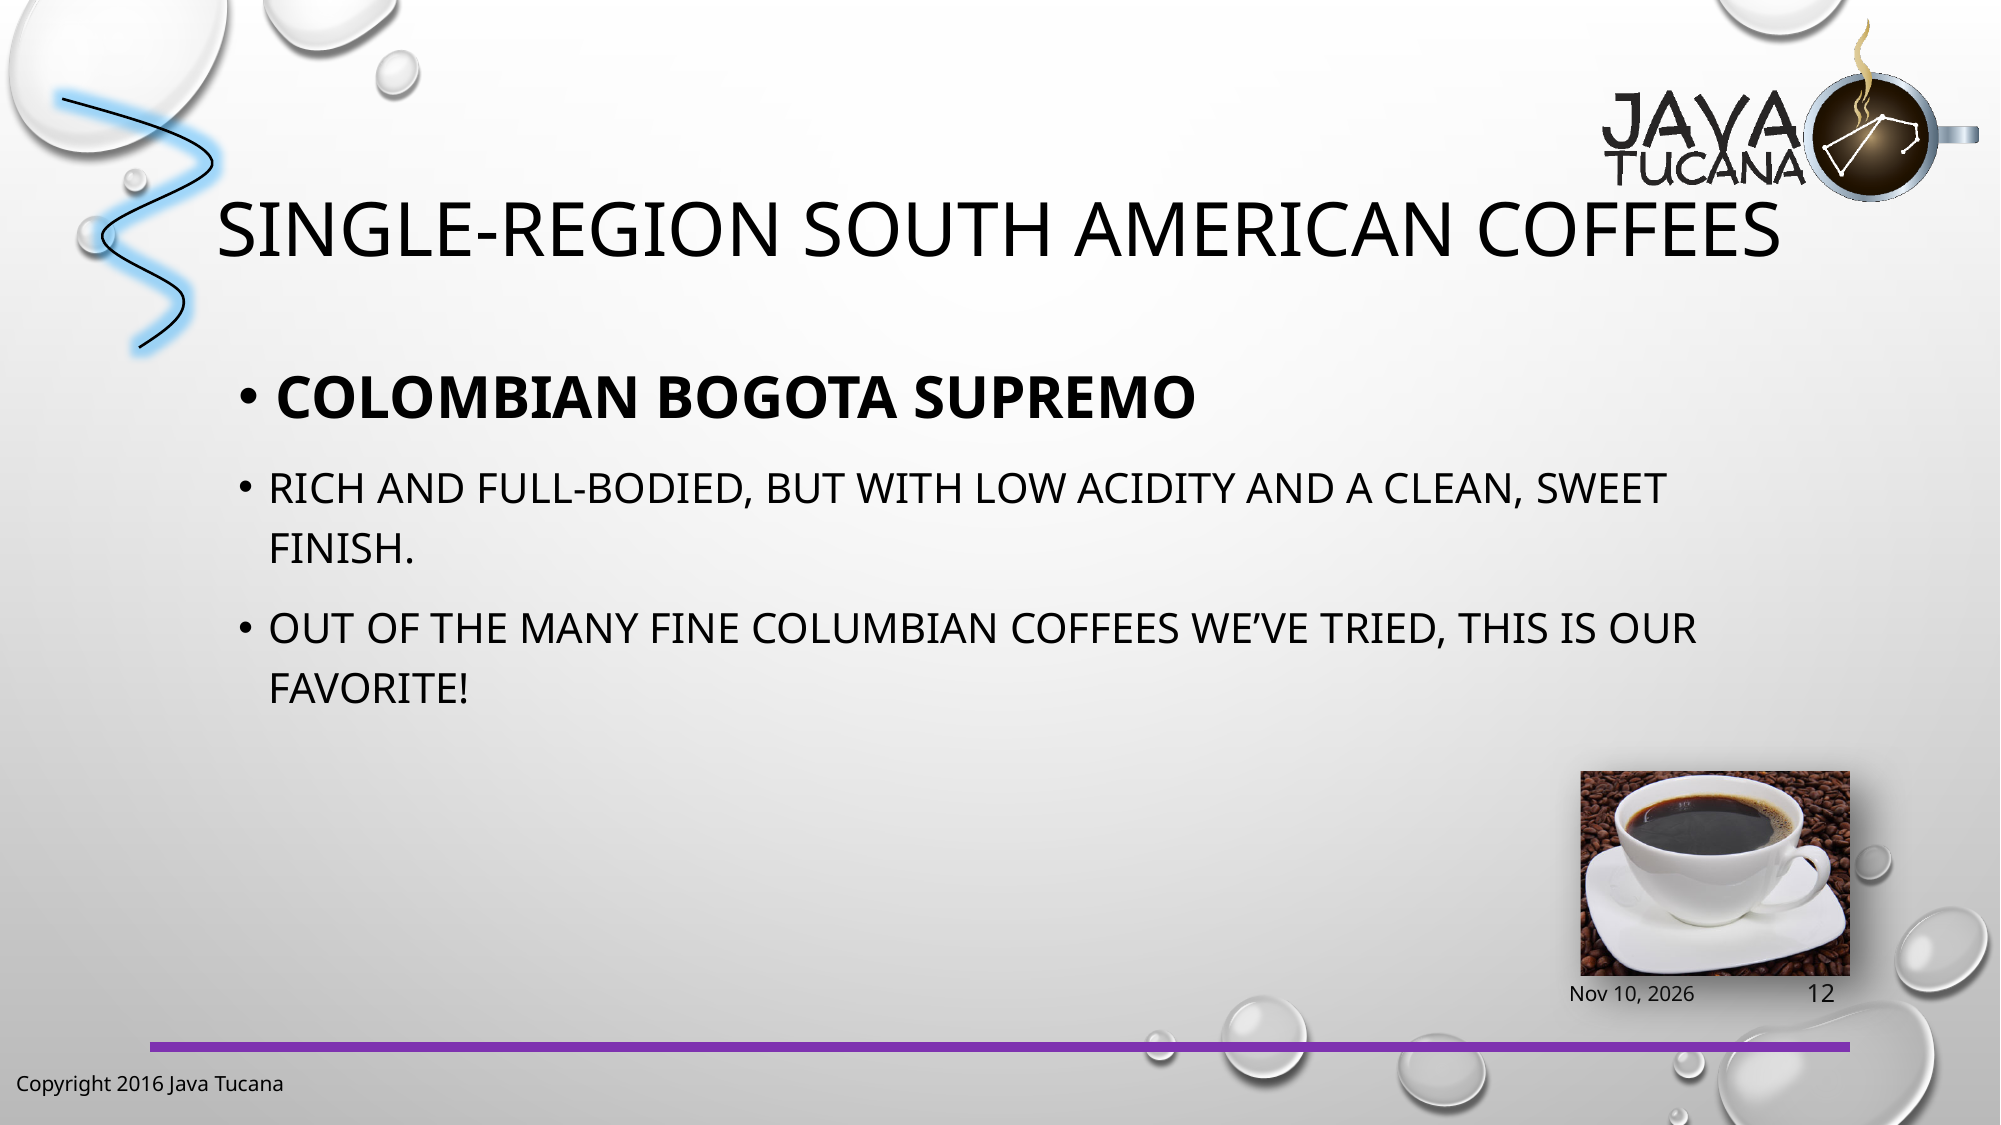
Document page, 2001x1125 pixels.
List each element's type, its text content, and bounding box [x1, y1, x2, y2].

picture [0, 0, 2000, 1125]
slide_number 25-May-16 [1259, 965, 1710, 1025]
list Colombian Bogota Supremo Rich and full-bodied, but with low acidity and a clean, sweet finish. Out of the many fine Columbian coffees we’ve tried, this is our favorite! [223, 339, 1787, 1000]
slide_number 12 [1724, 965, 1851, 1025]
title Single-region South American coffees [149, 101, 1851, 364]
footer Copyright 2016 Java Tucana [1, 1055, 1096, 1116]
